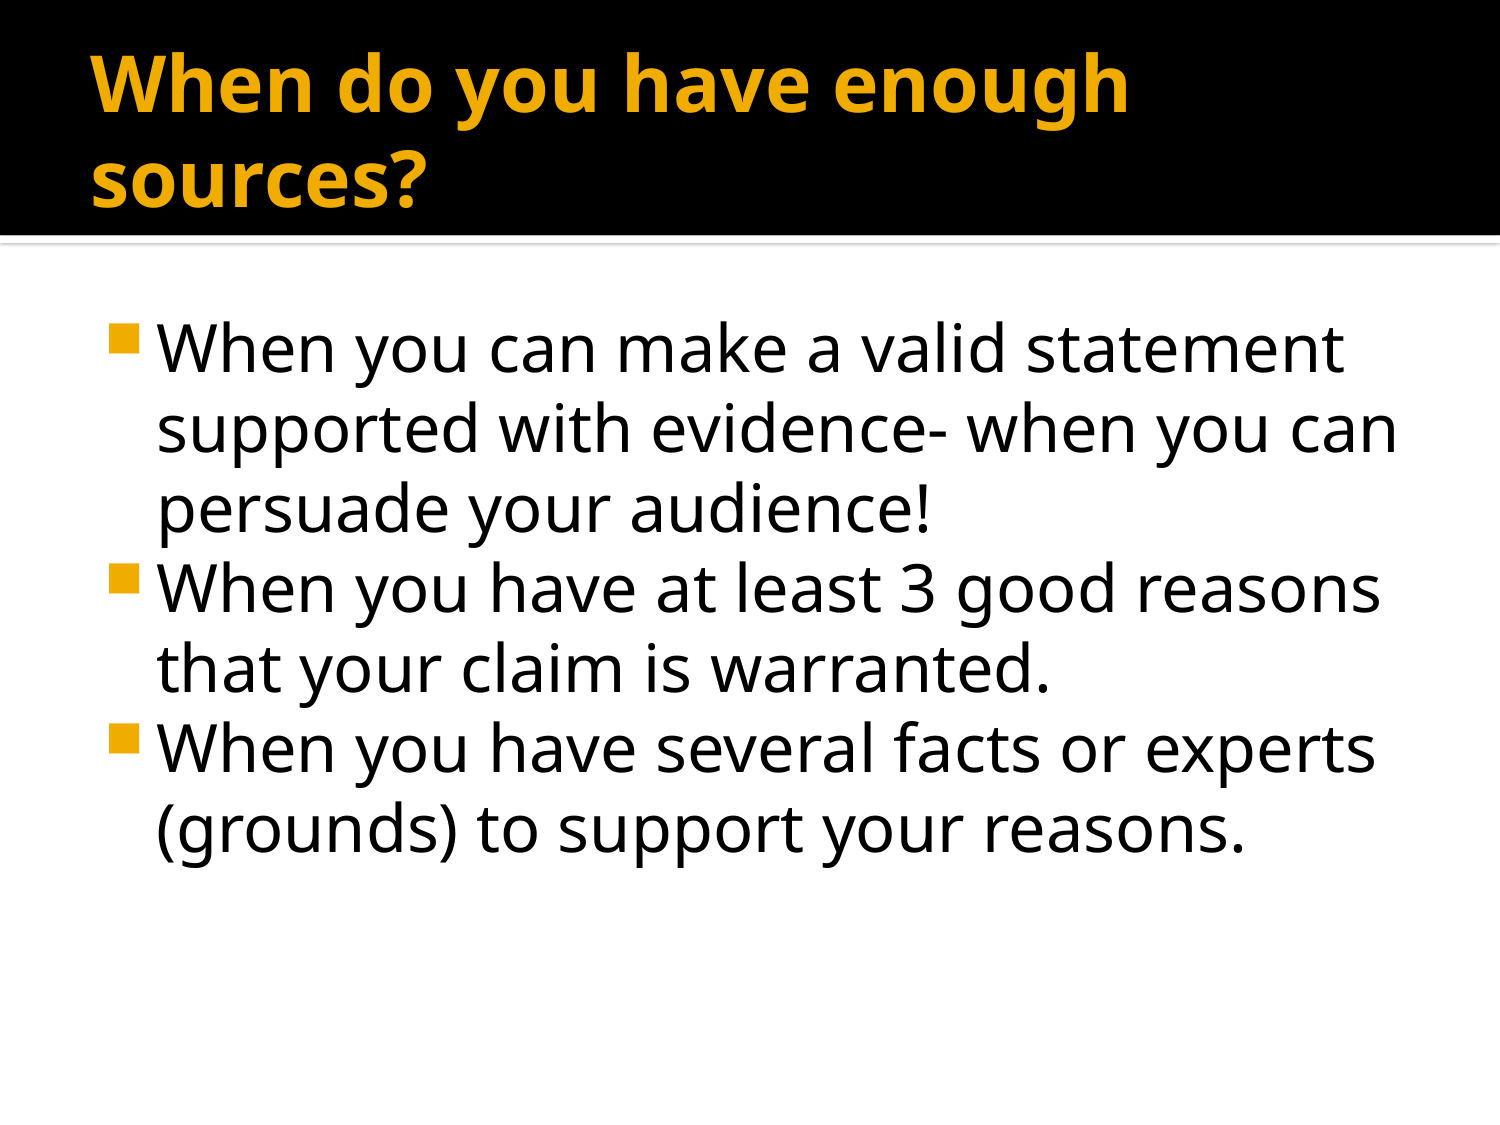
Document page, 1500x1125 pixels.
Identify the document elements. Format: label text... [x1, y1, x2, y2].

list When you can make a valid statement supported with evidence- when you can persuade your audience! When you have at least 3 good reasons that your claim is warranted. When you have several facts or experts (grounds) to support your reasons. [75, 291, 1425, 1050]
title When do you have enough sources? [75, 25, 1425, 231]
